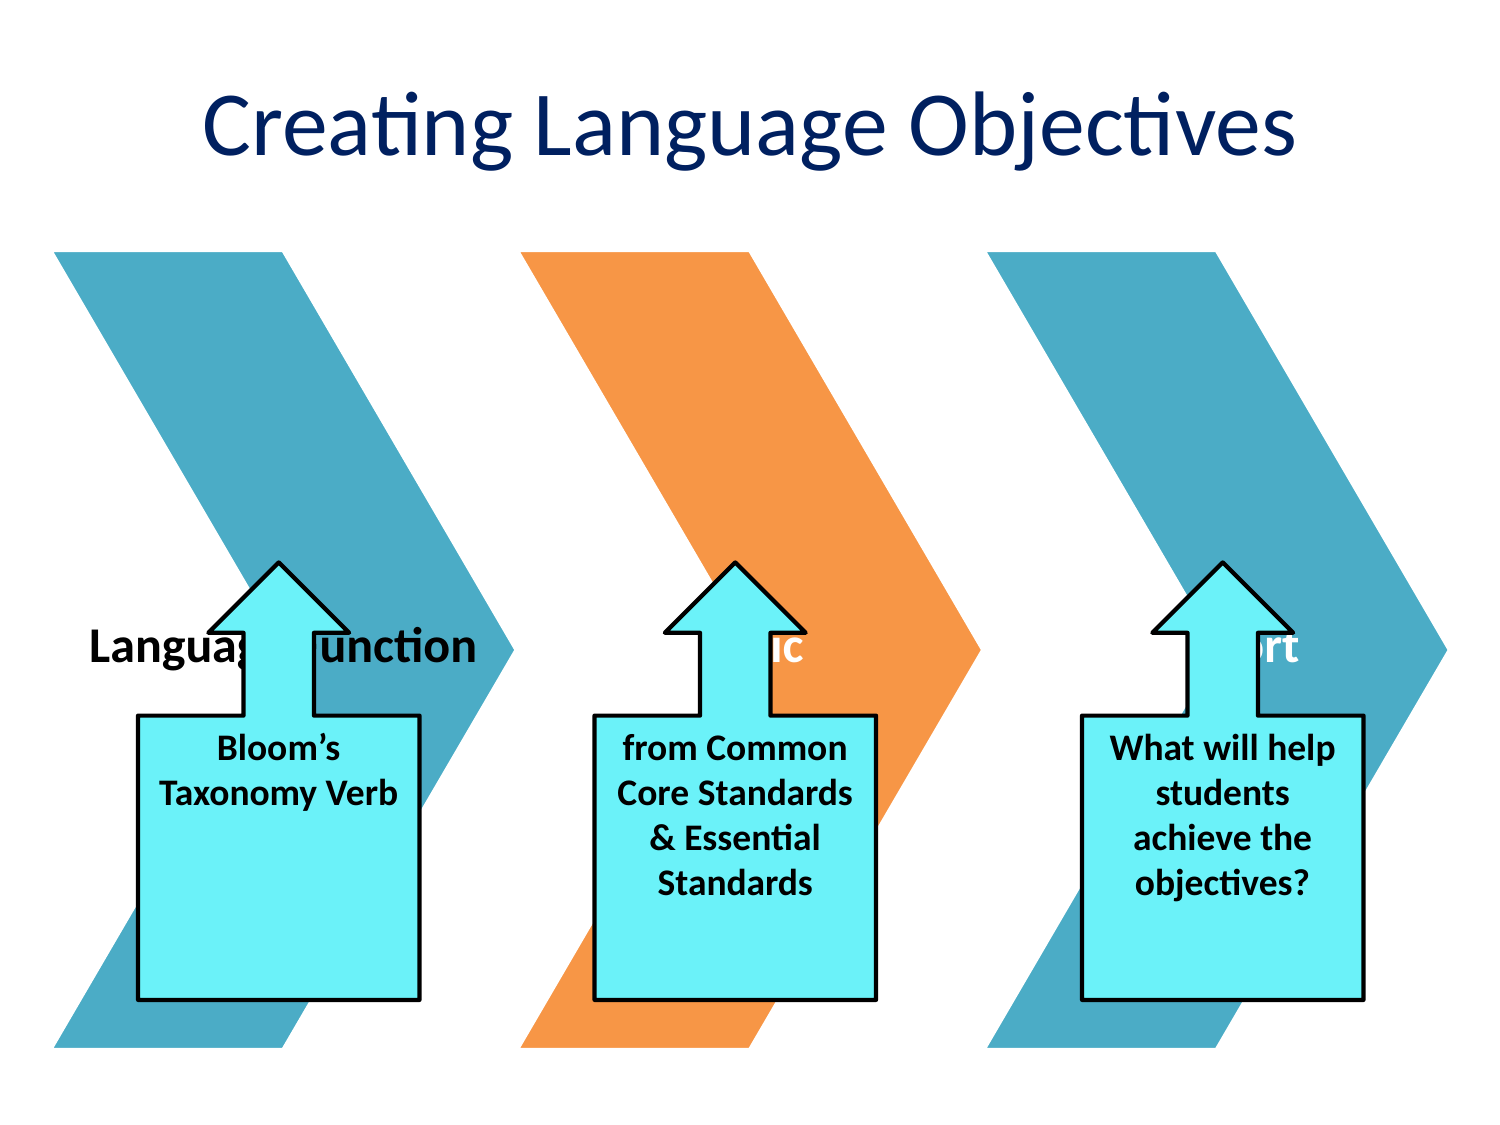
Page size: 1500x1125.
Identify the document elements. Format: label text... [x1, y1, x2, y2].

title Creating Language Objectives [94, 50, 1407, 188]
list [49, 249, 1451, 1051]
